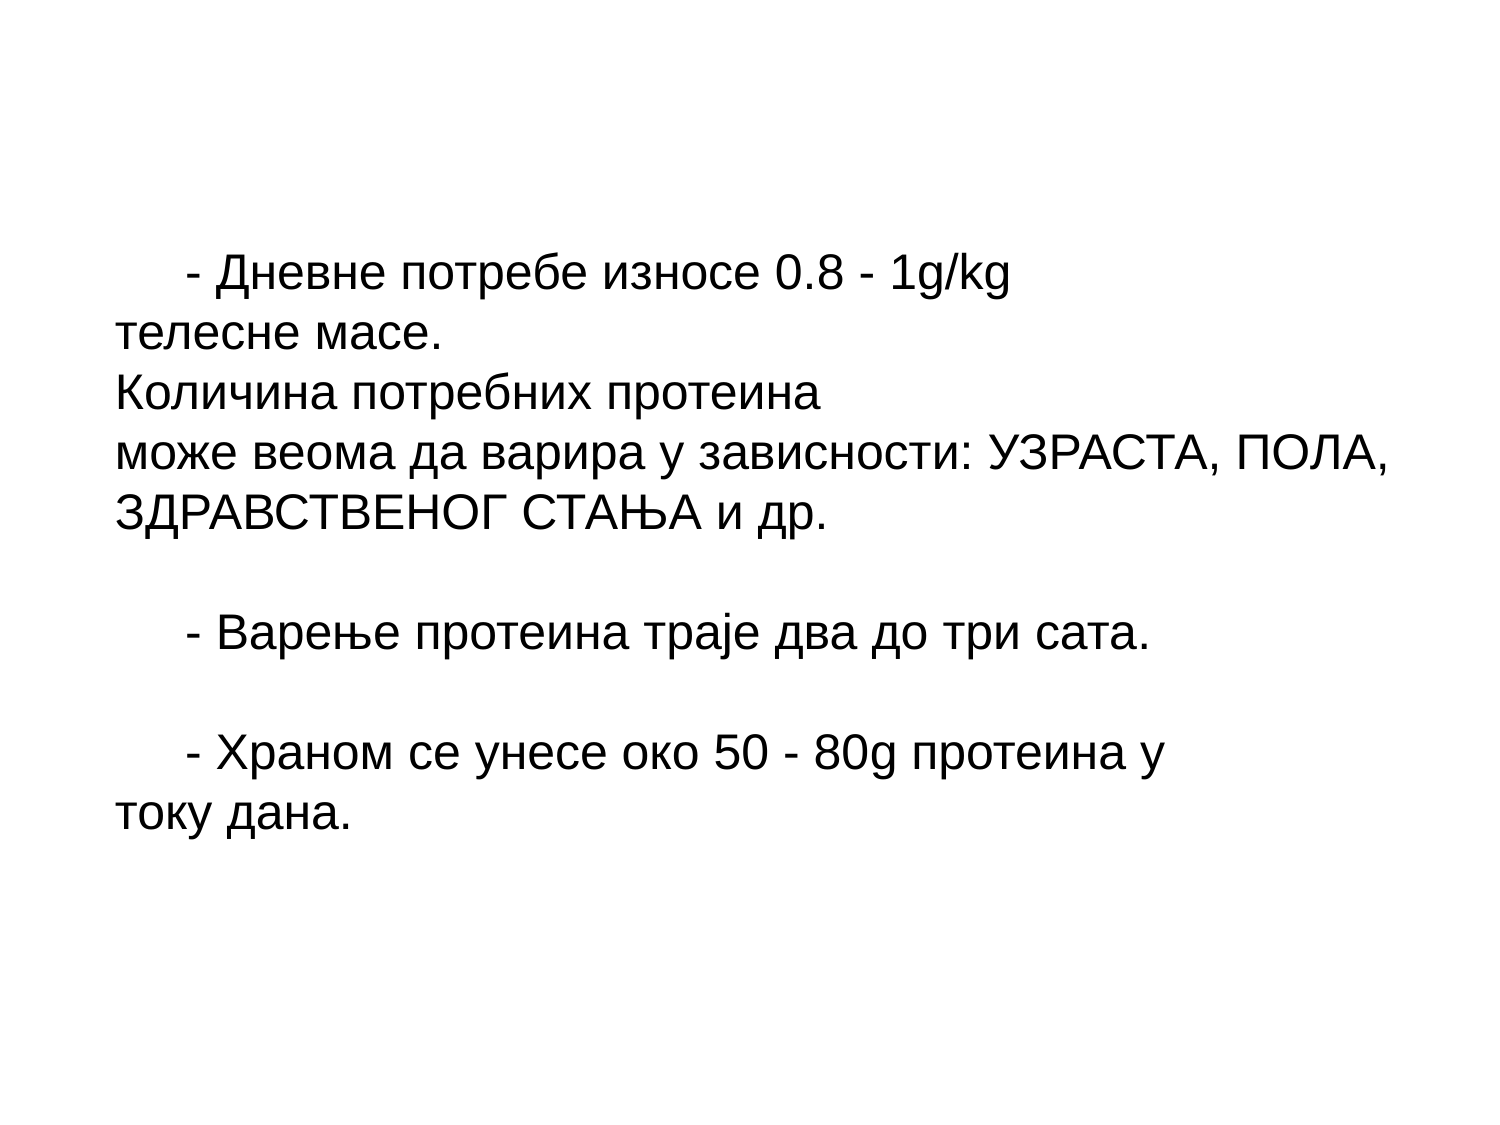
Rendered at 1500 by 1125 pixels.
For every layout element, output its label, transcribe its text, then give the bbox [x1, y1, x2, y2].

text_box - Дневне потребе износе 0.8 - 1g/kg телесне масе. Количина потребних протеина може веома да варира у зависности: УЗРАСТА, ПОЛА, ЗДРАВСТВЕНОГ СТАЊА и др. - Варење протеина траје два до три сата. - Храном се унесе око 50 - 80g протеина у току дана. [100, 231, 1430, 967]
